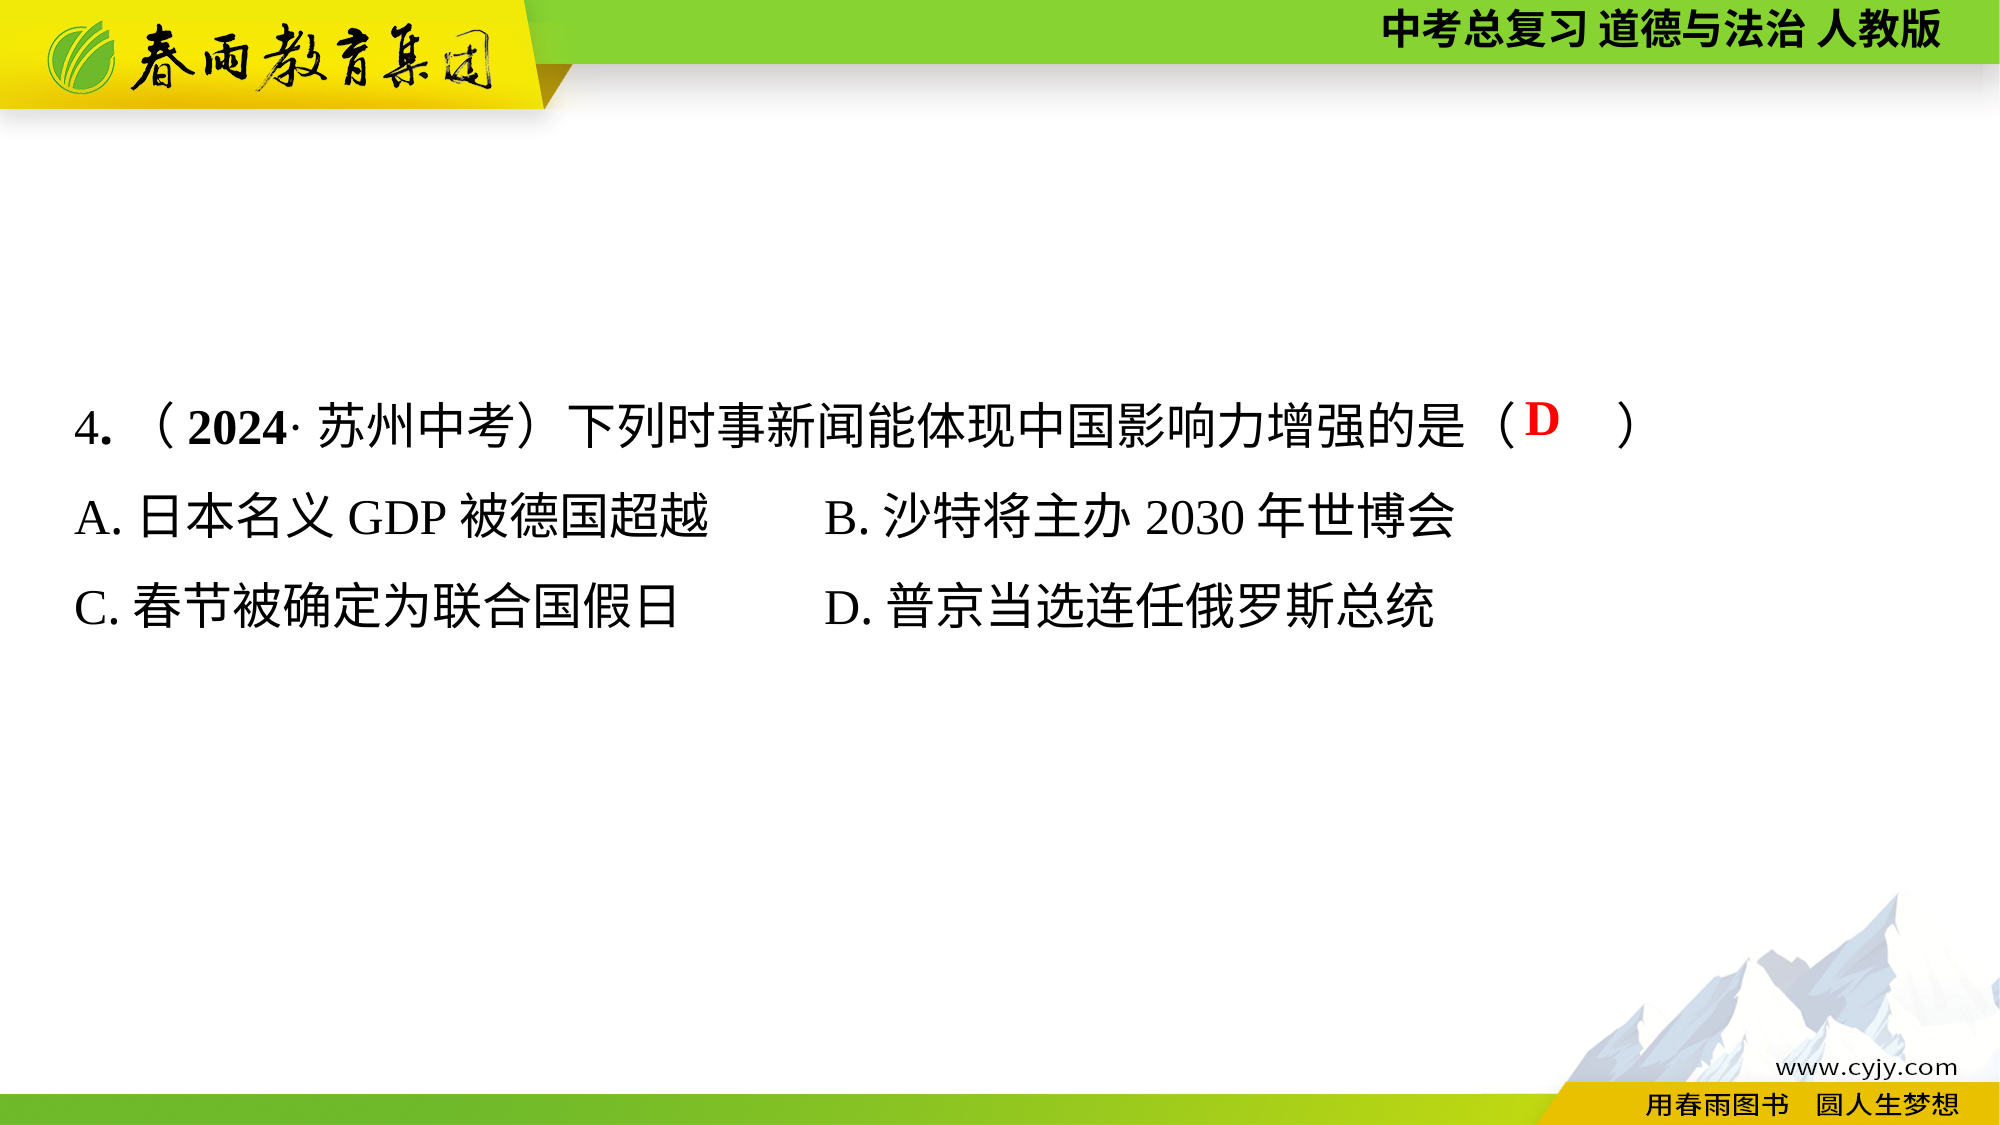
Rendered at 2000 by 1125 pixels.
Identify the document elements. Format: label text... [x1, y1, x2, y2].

list 4.（2024·苏州中考）下列时事新闻能体现中国影响力增强的是（ ） A.日本名义GDP被德国超越 B.沙特将主办2030年世博会 C.春节被确定为联合国假日 D.普京当选连任俄罗斯总统 [59, 357, 1944, 634]
picture [0, 0, 2000, 1125]
text_box D [1510, 377, 1576, 453]
